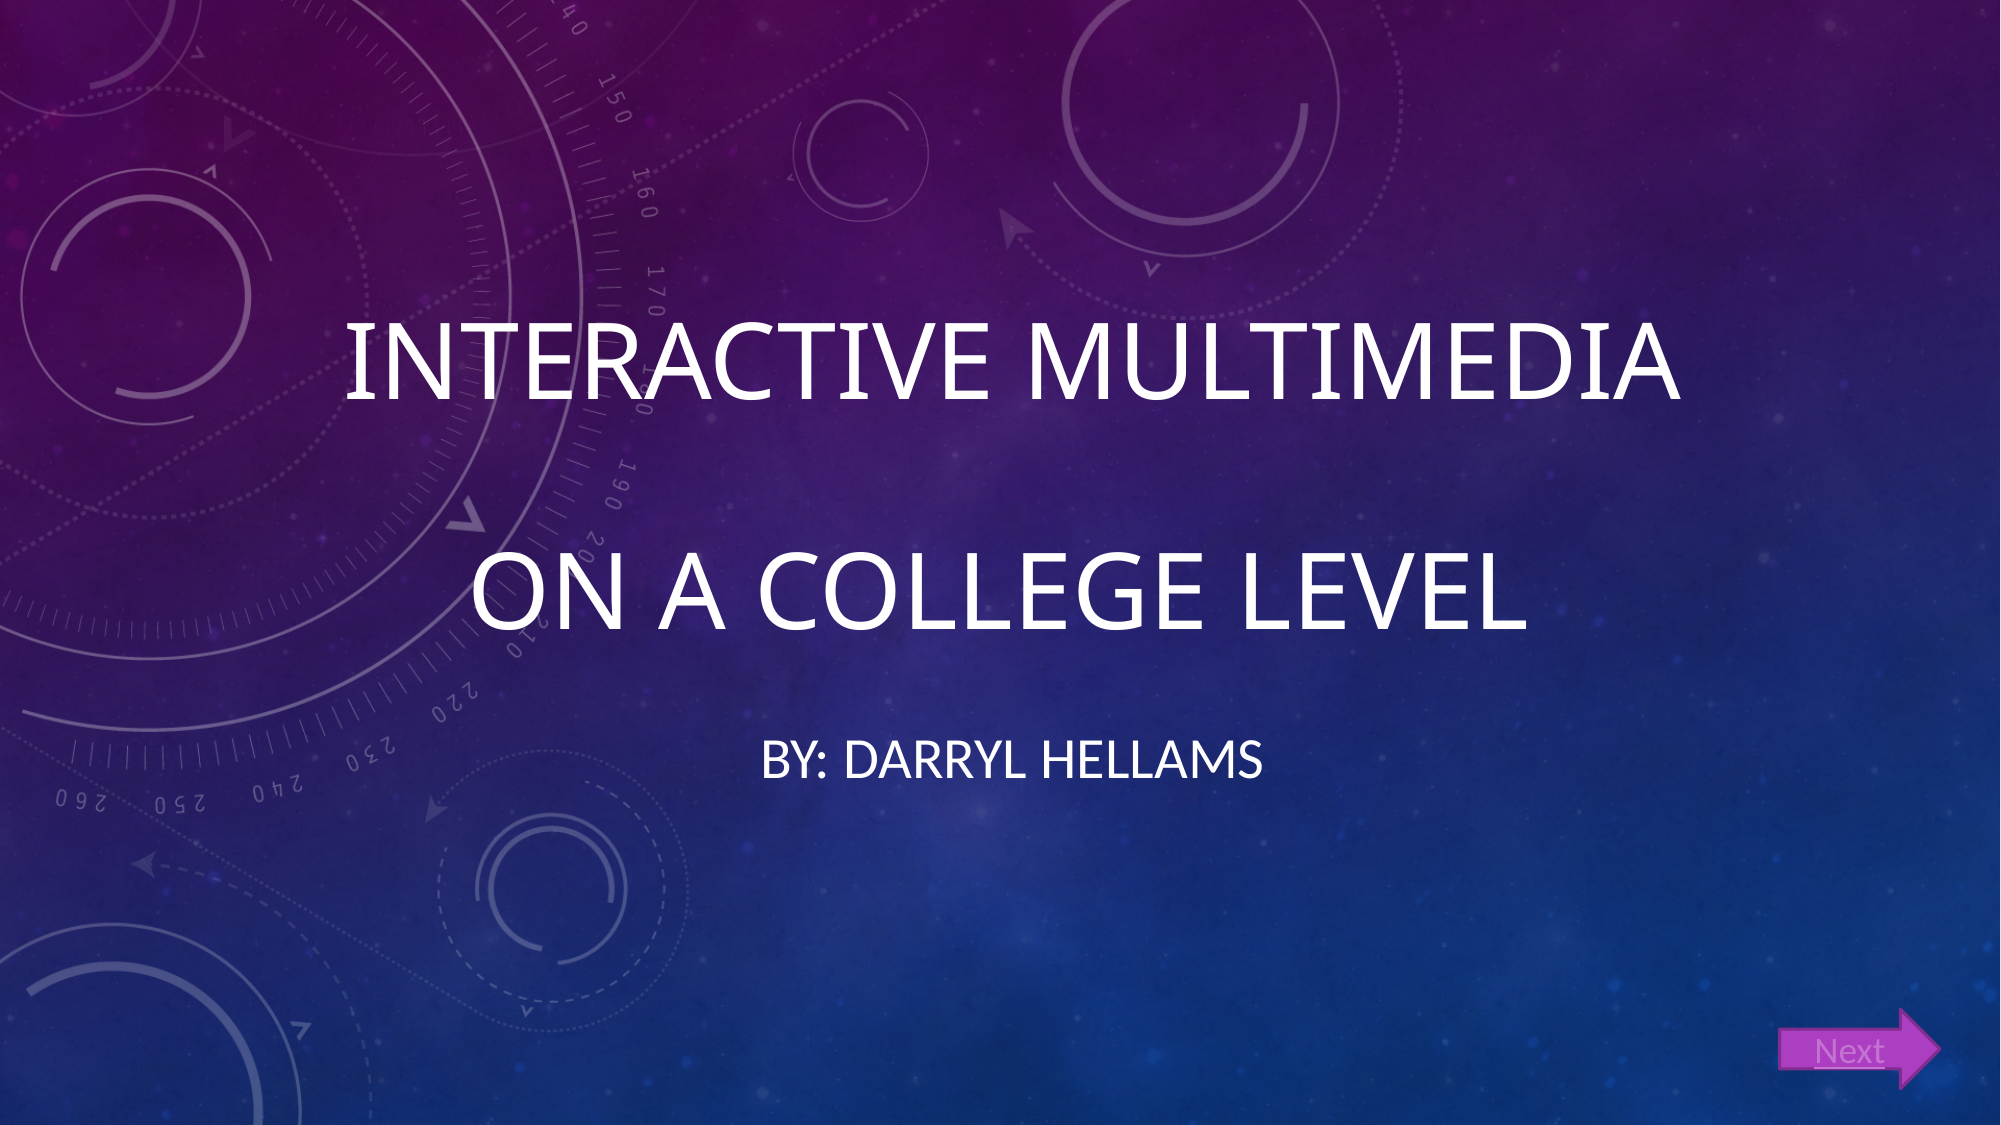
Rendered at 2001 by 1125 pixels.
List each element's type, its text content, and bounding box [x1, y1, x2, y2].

picture [0, 0, 2001, 1125]
title Interactive multimedia on a College level [323, 260, 1703, 659]
subtitle BY: darryl hellams [422, 712, 1604, 943]
text_box Next [1778, 1007, 1942, 1091]
